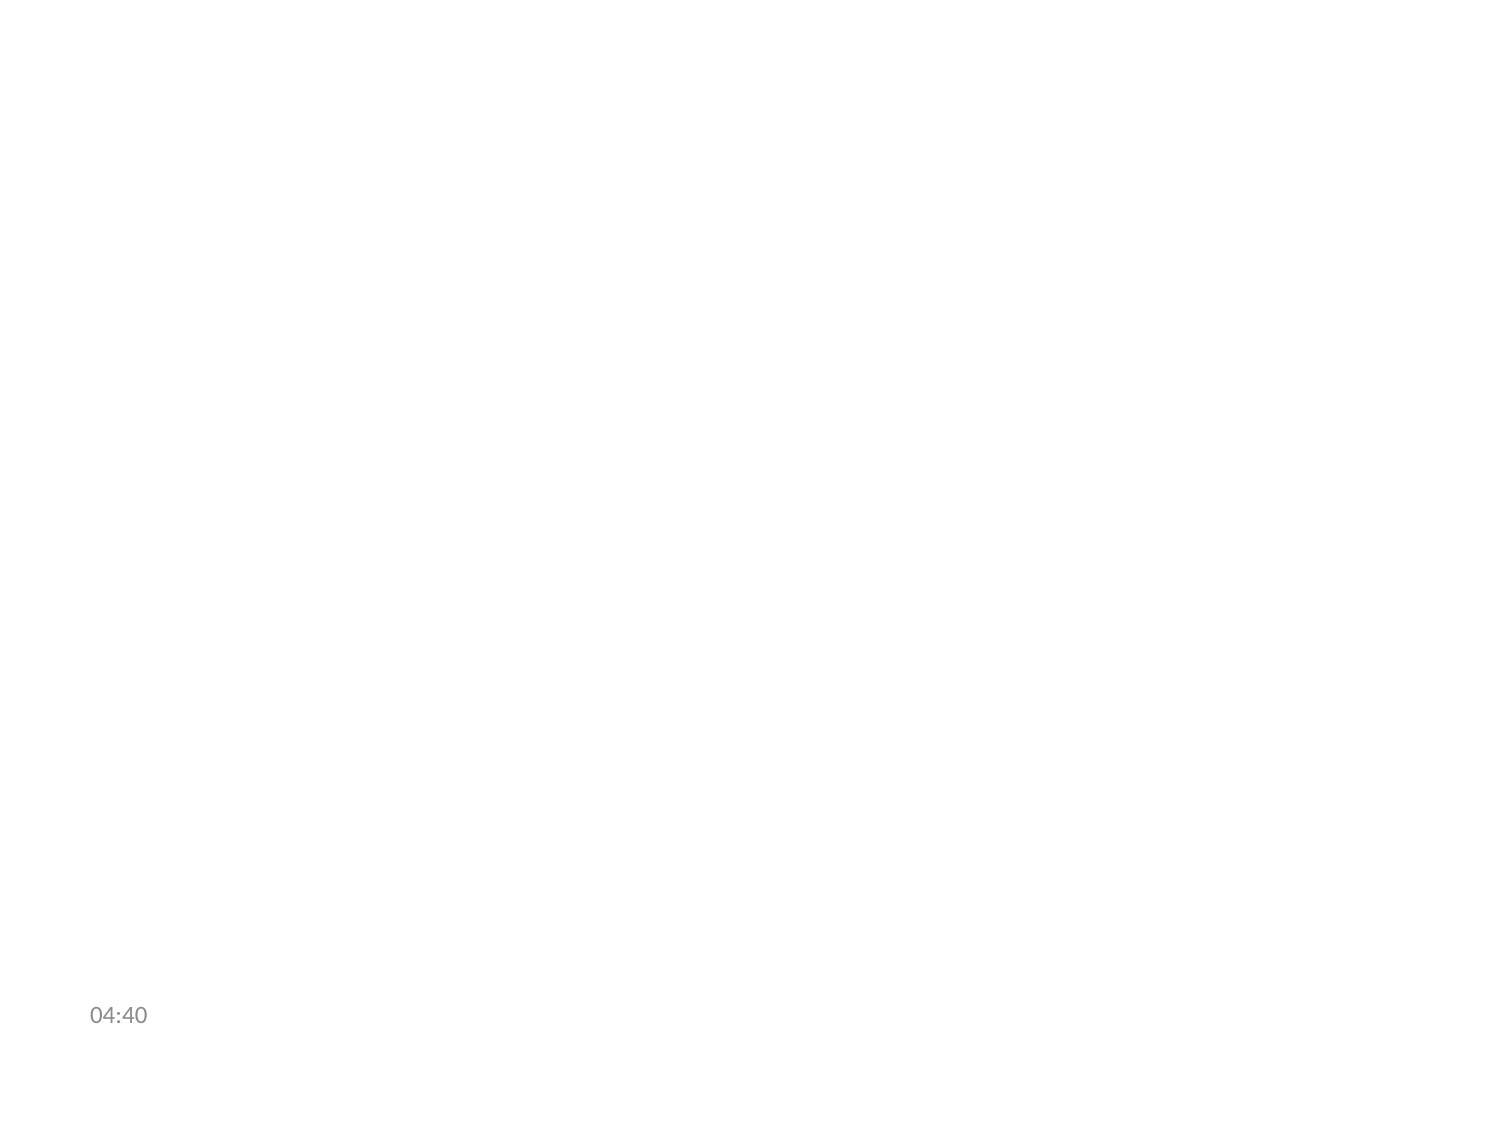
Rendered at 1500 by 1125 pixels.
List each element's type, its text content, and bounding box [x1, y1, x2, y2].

text_box 15:35 [75, 983, 425, 1044]
